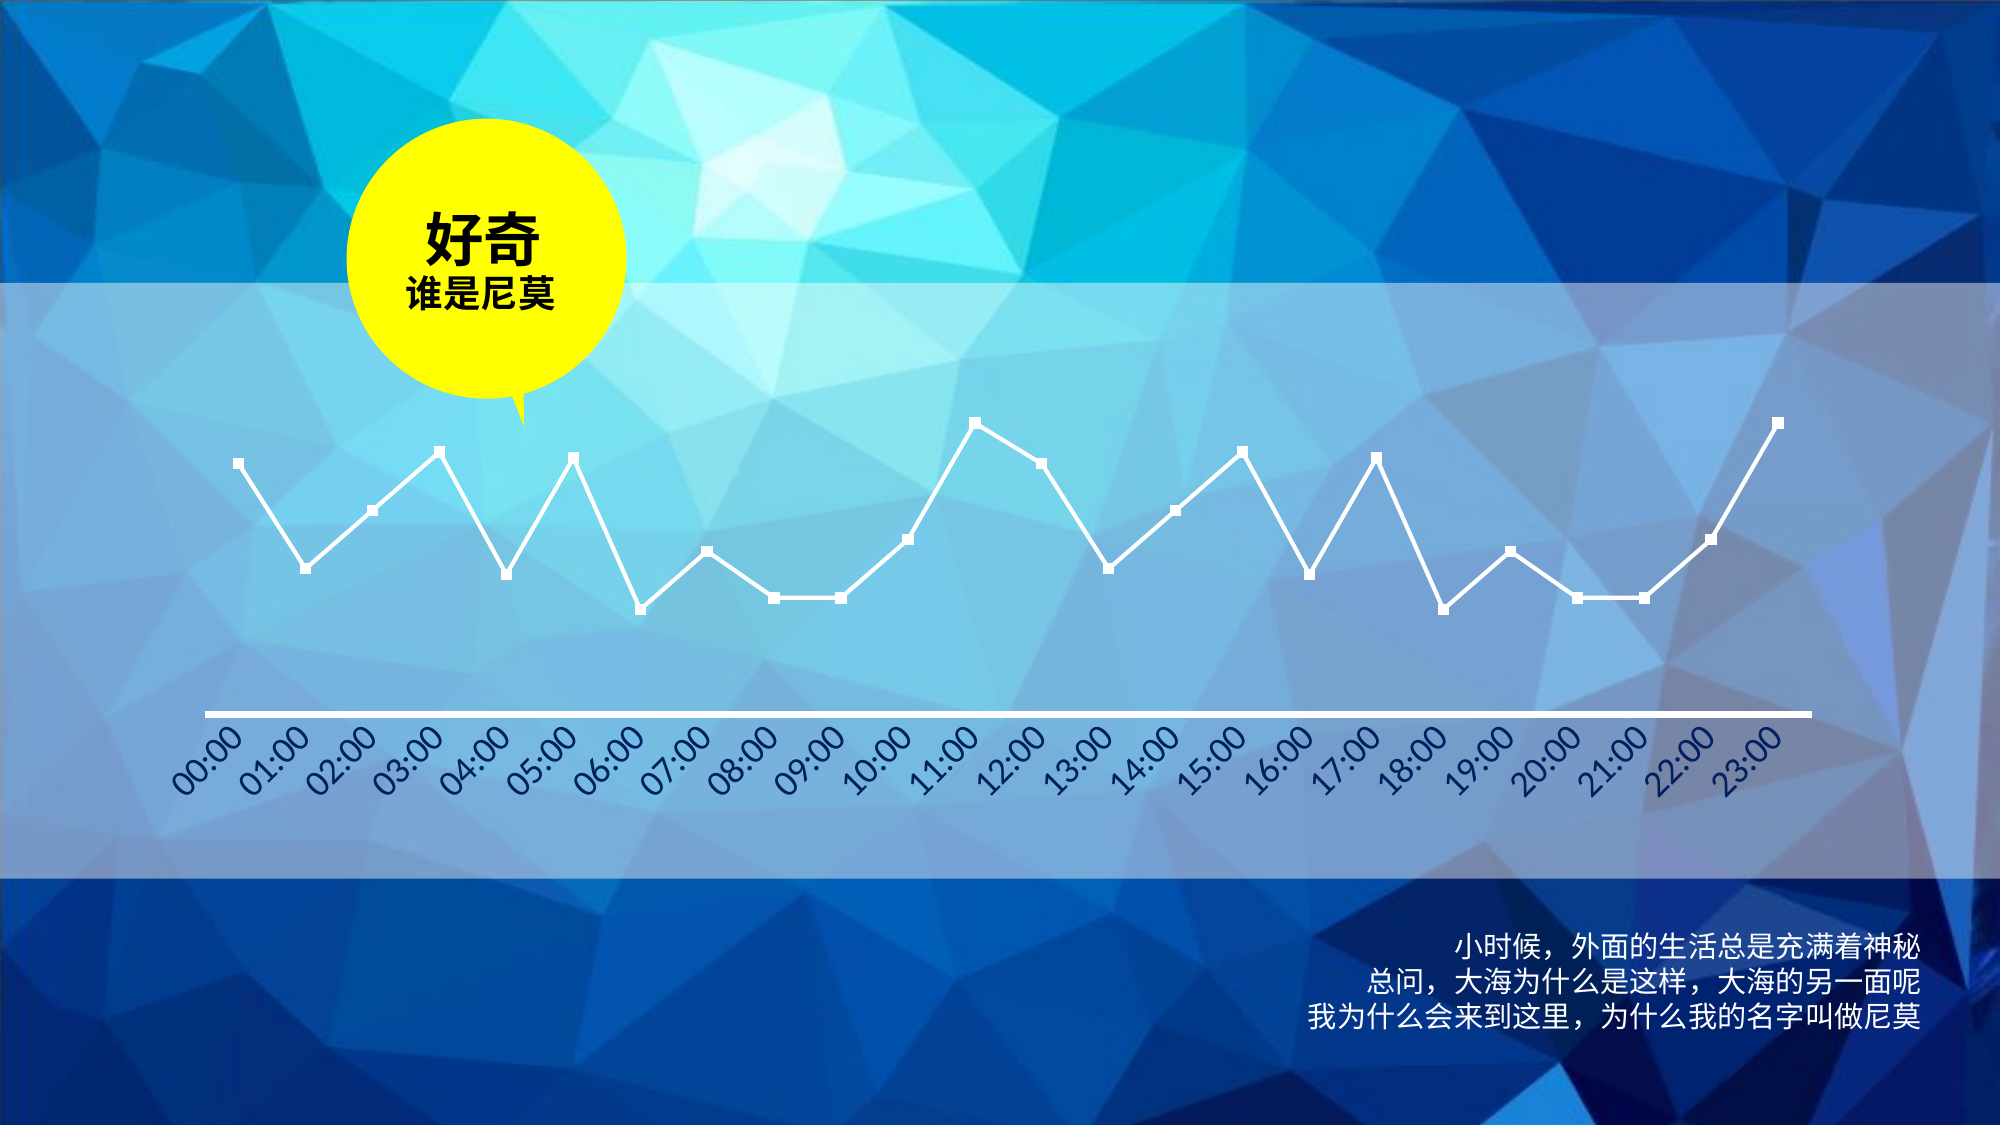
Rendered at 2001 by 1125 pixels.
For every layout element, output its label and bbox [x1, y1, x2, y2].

picture [0, 0, 2000, 1125]
text_box [353, 116, 634, 417]
chart [131, 355, 1846, 816]
